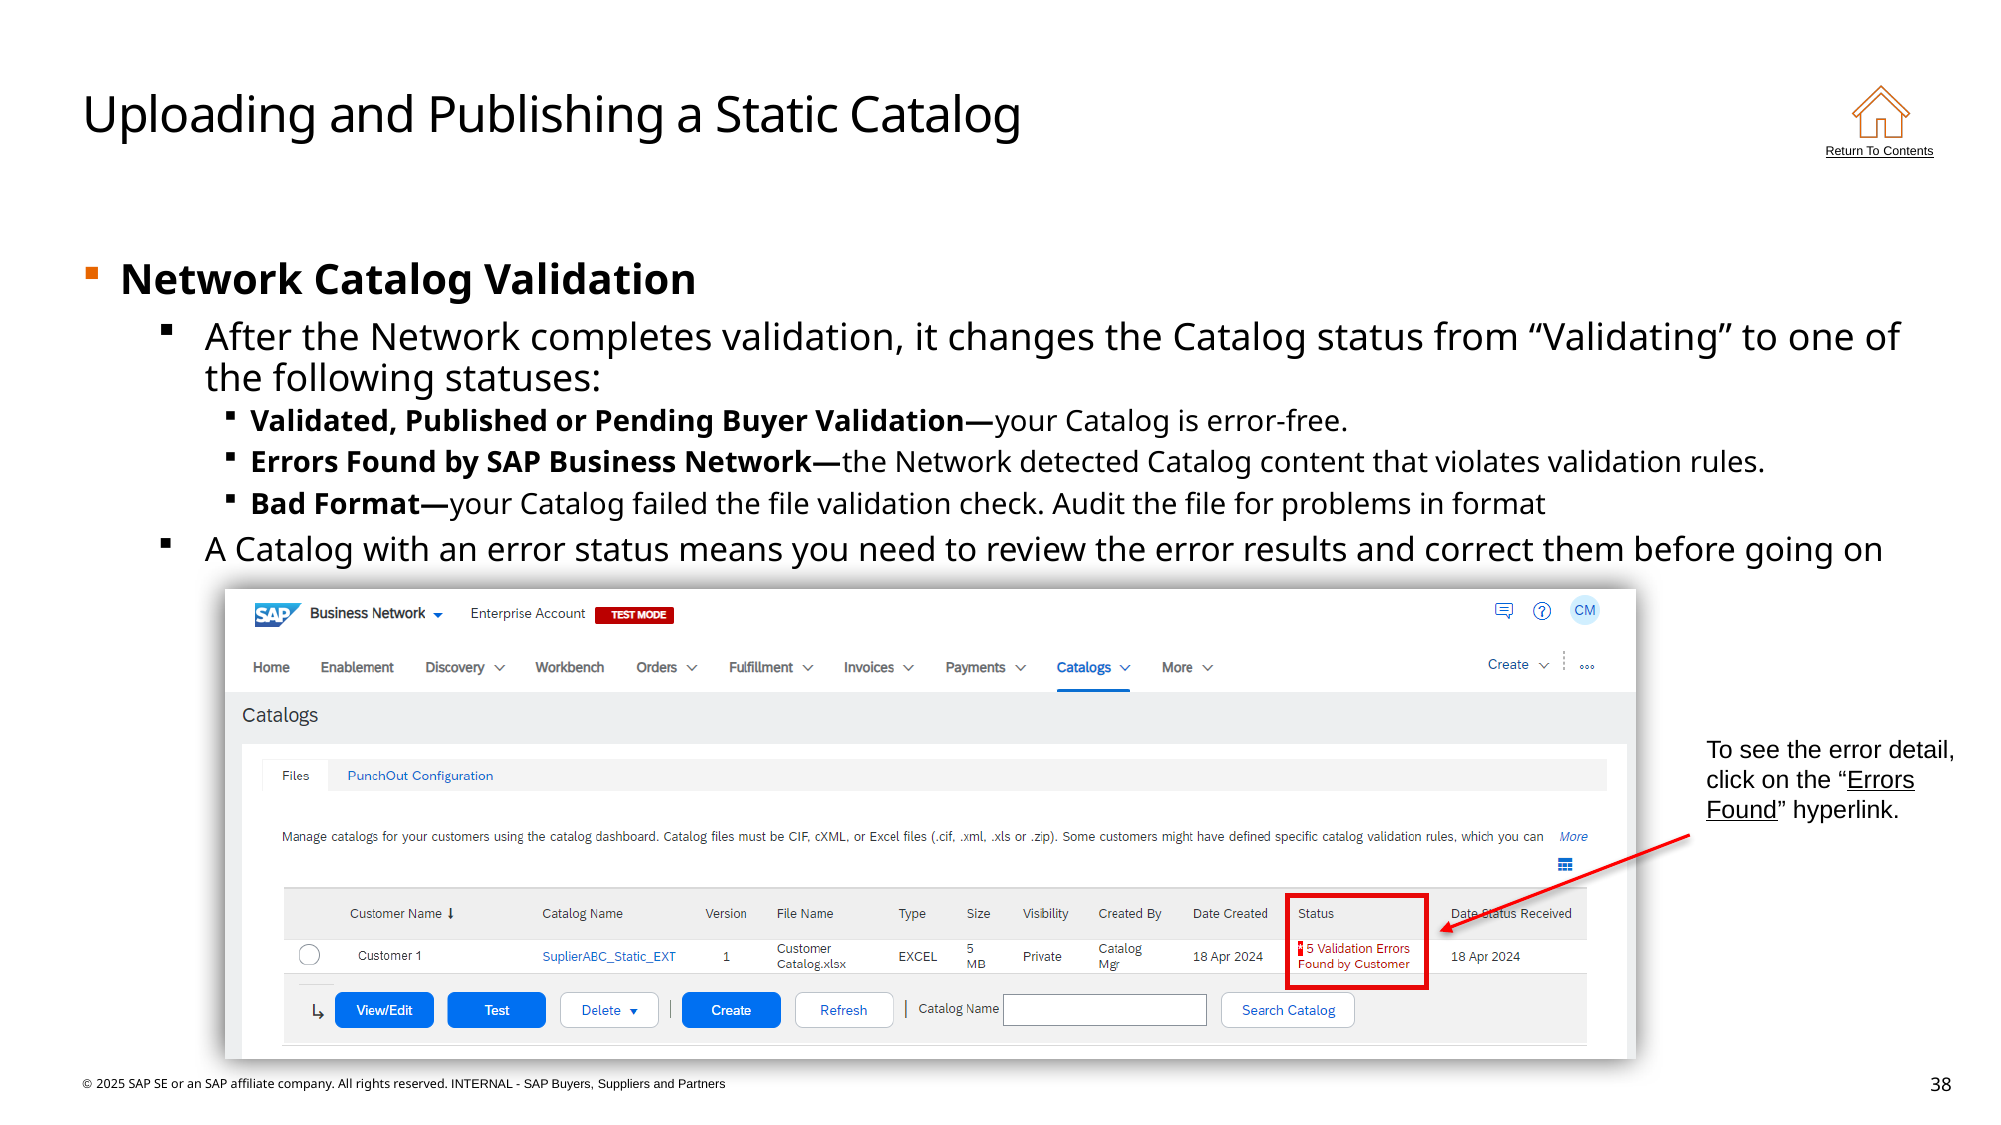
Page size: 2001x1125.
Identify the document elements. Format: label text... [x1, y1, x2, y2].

picture [224, 589, 1636, 1059]
list Network Catalog Validation After the Network completes validation, it changes the Catalog status from “Validating” to one of the following statuses: Validated, Published or Pending Buyer Validation—your Catalog is error-free. Errors Found by SAP Business Network—the Network detected Catalog content that violates validation rules. Bad Format—your Catalog failed the file validation check. Audit the file for problems in format A Catalog with an error status means you need to review the error results and correct them before going on [82, 255, 1918, 1041]
picture [1847, 76, 1915, 145]
text_box To see the error detail, click on the “Errors Found” hyperlink. [1706, 733, 1967, 824]
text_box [1439, 834, 1691, 932]
title Uploading and Publishing a Static Catalog [82, 82, 1810, 144]
